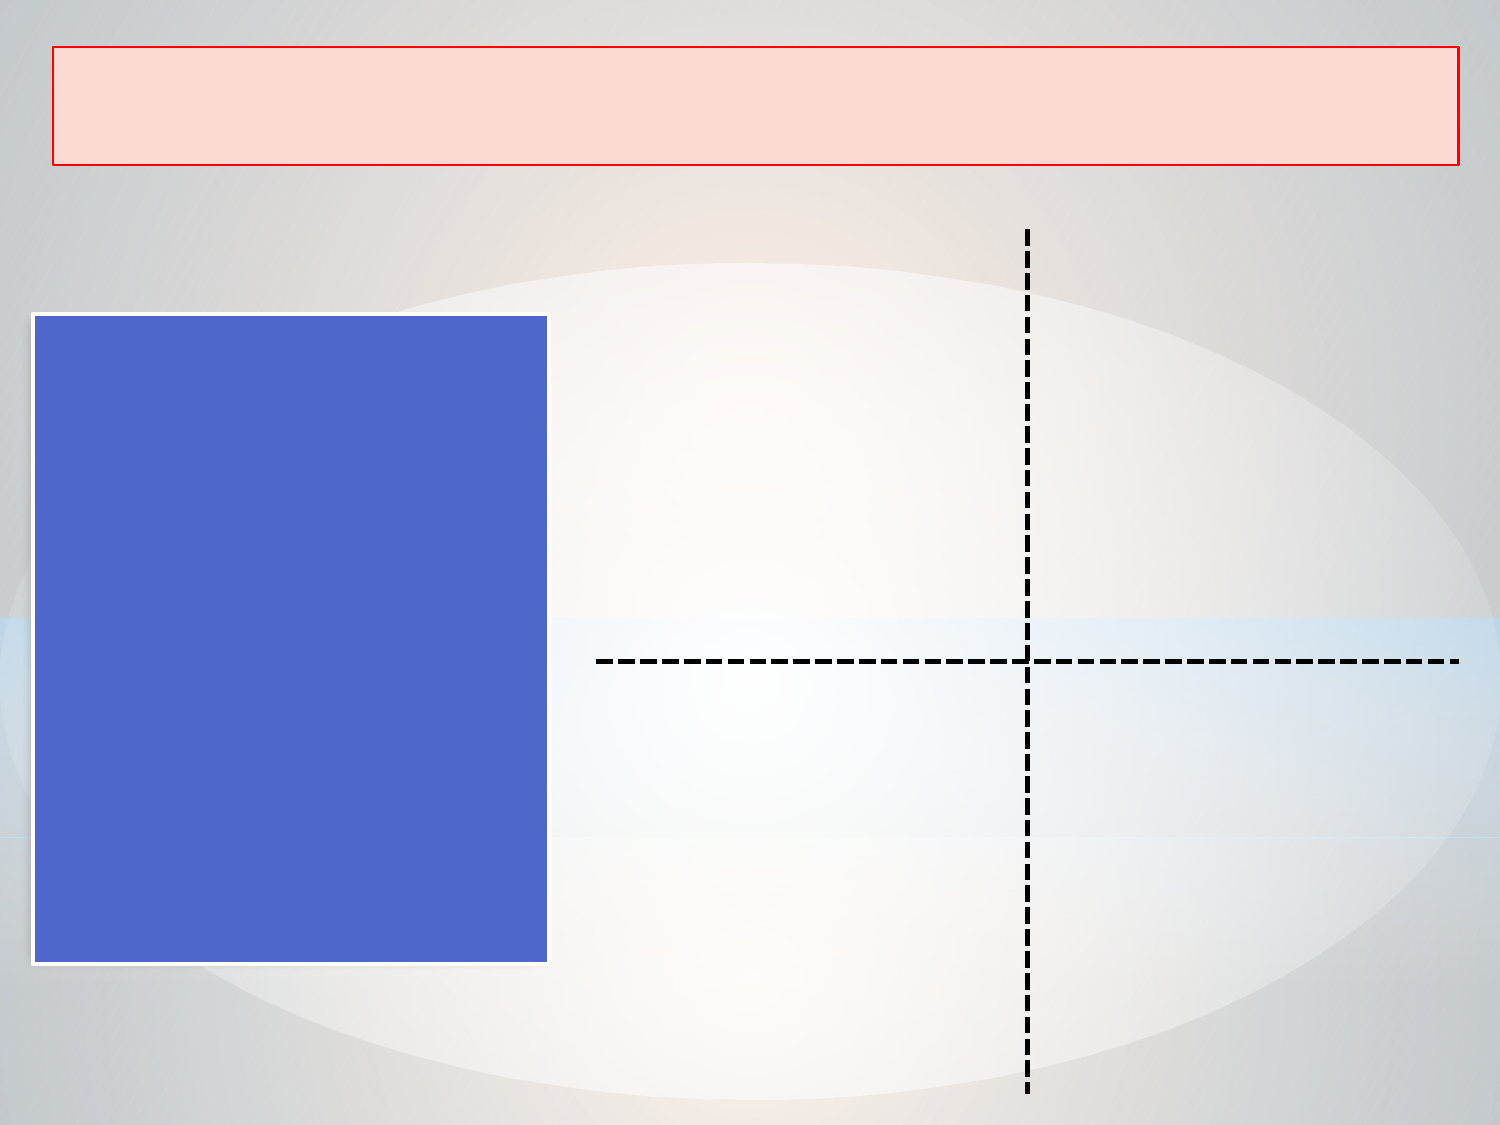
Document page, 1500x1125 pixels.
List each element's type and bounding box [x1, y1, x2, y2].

table_cell [596, 662, 1028, 1094]
text_box [31, 312, 551, 966]
table_header [596, 229, 1028, 662]
table_cell [1028, 662, 1459, 1094]
table_header [1028, 229, 1459, 662]
text_box [52, 46, 1460, 166]
